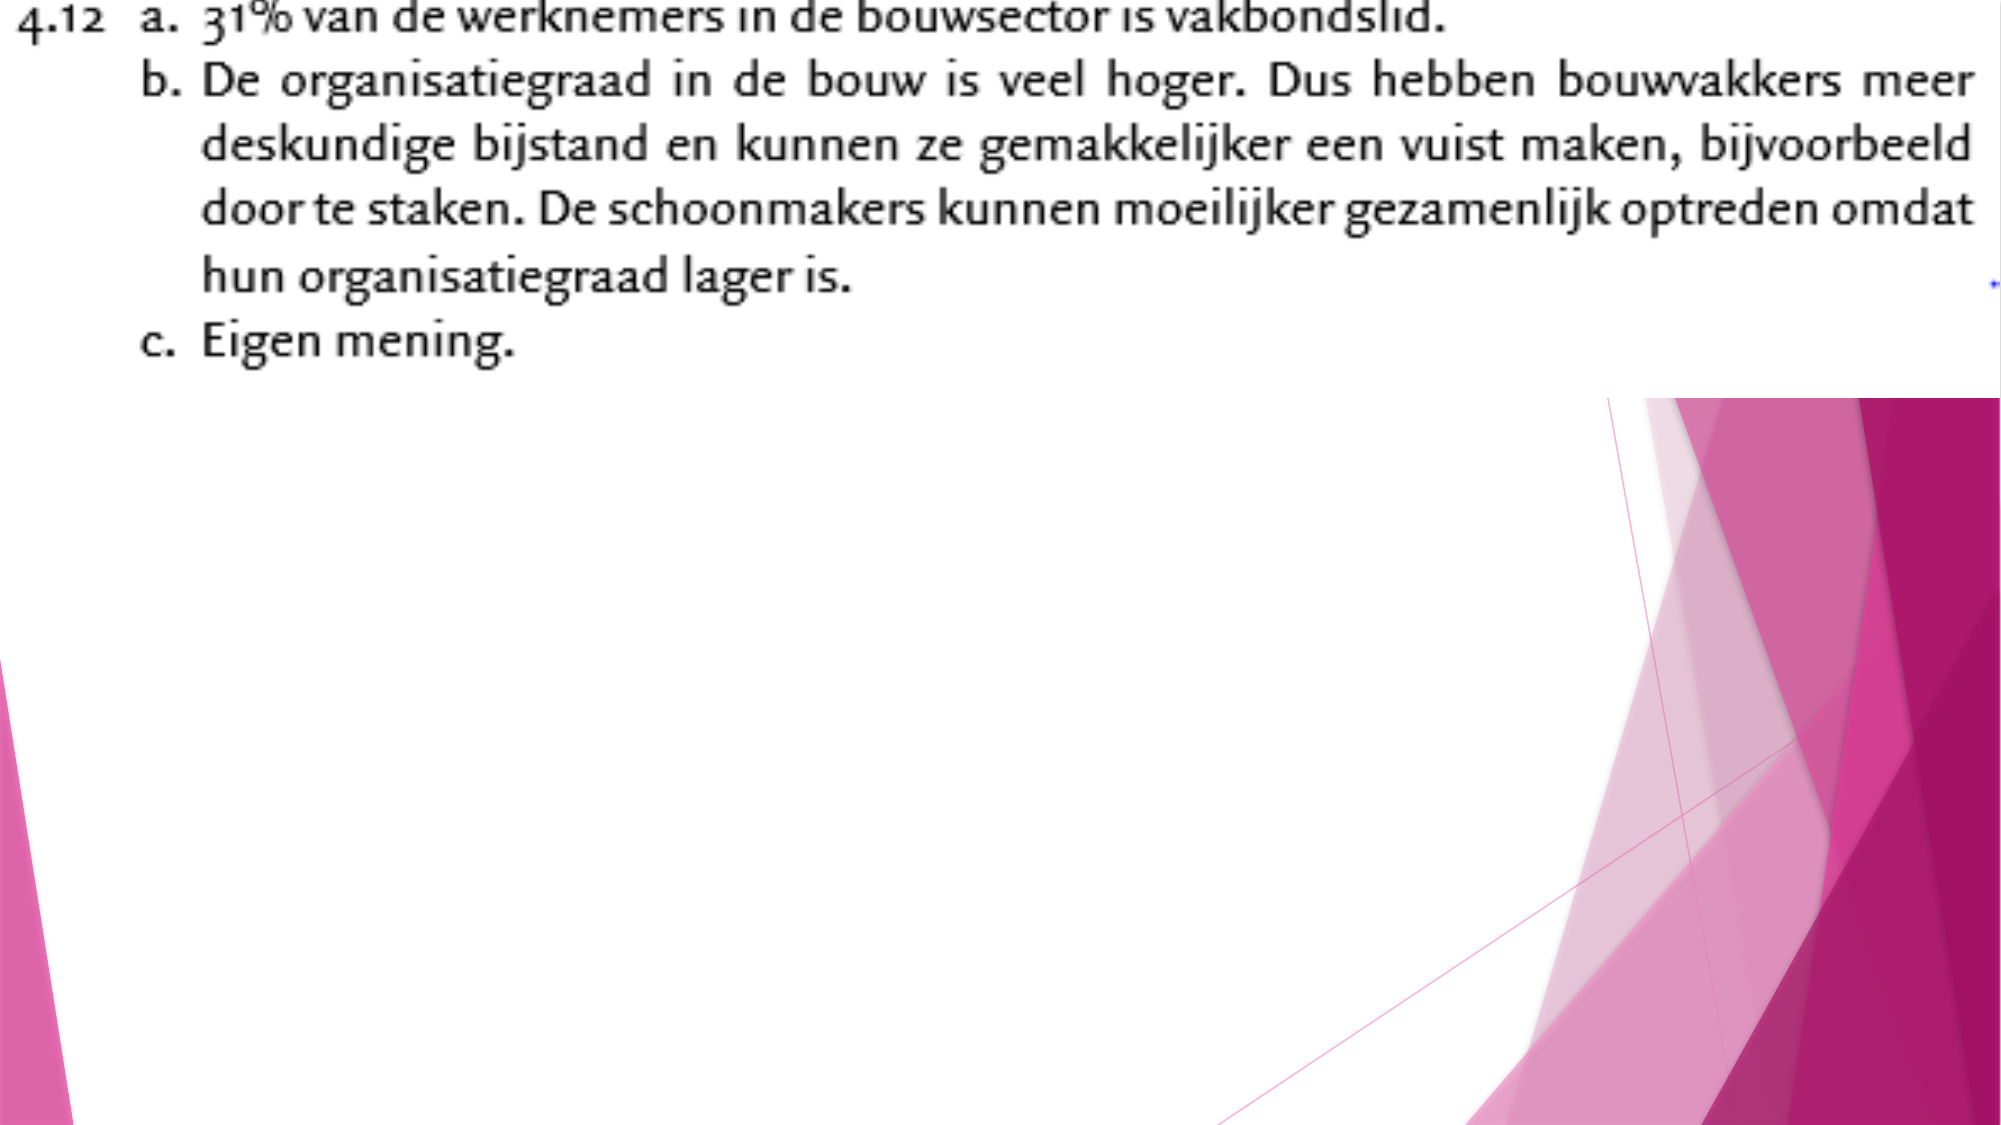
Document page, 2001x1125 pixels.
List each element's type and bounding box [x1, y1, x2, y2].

picture [0, 0, 2000, 399]
